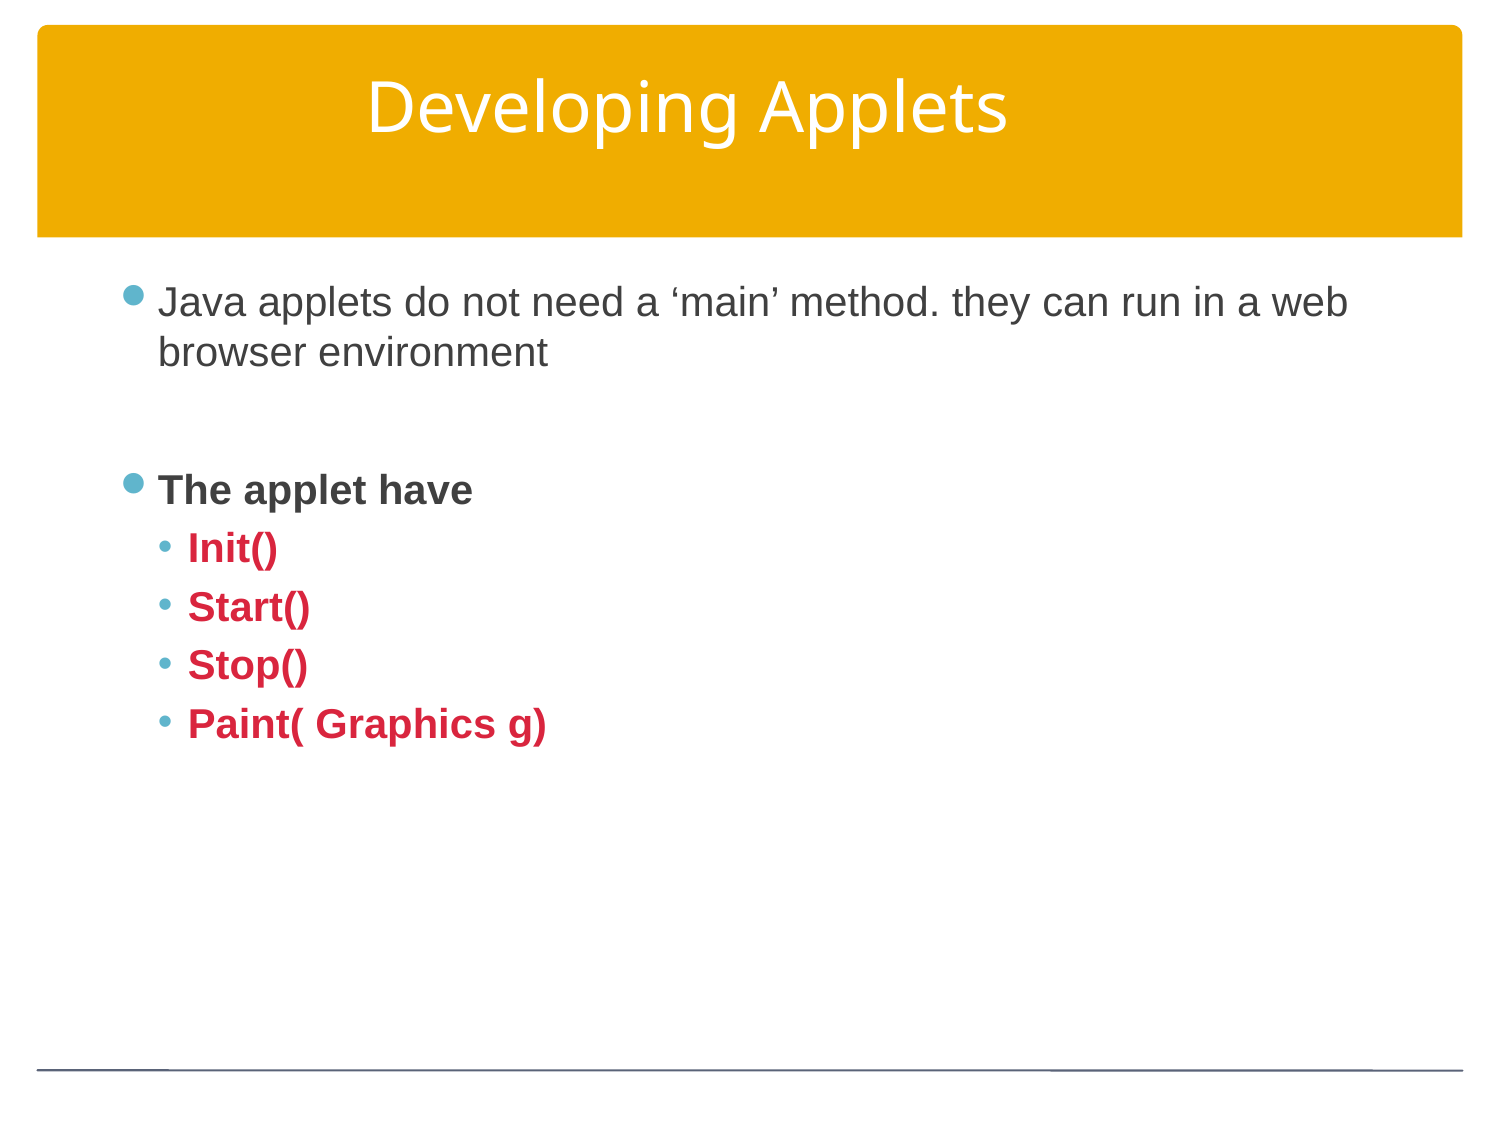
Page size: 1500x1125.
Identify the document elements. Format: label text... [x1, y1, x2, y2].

title Developing Applets [74, 44, 1301, 163]
list Java applets do not need a ‘main’ method. they can run in a web browser environment The applet have Init() Start() Stop() Paint( Graphics g) [52, 266, 1376, 1063]
